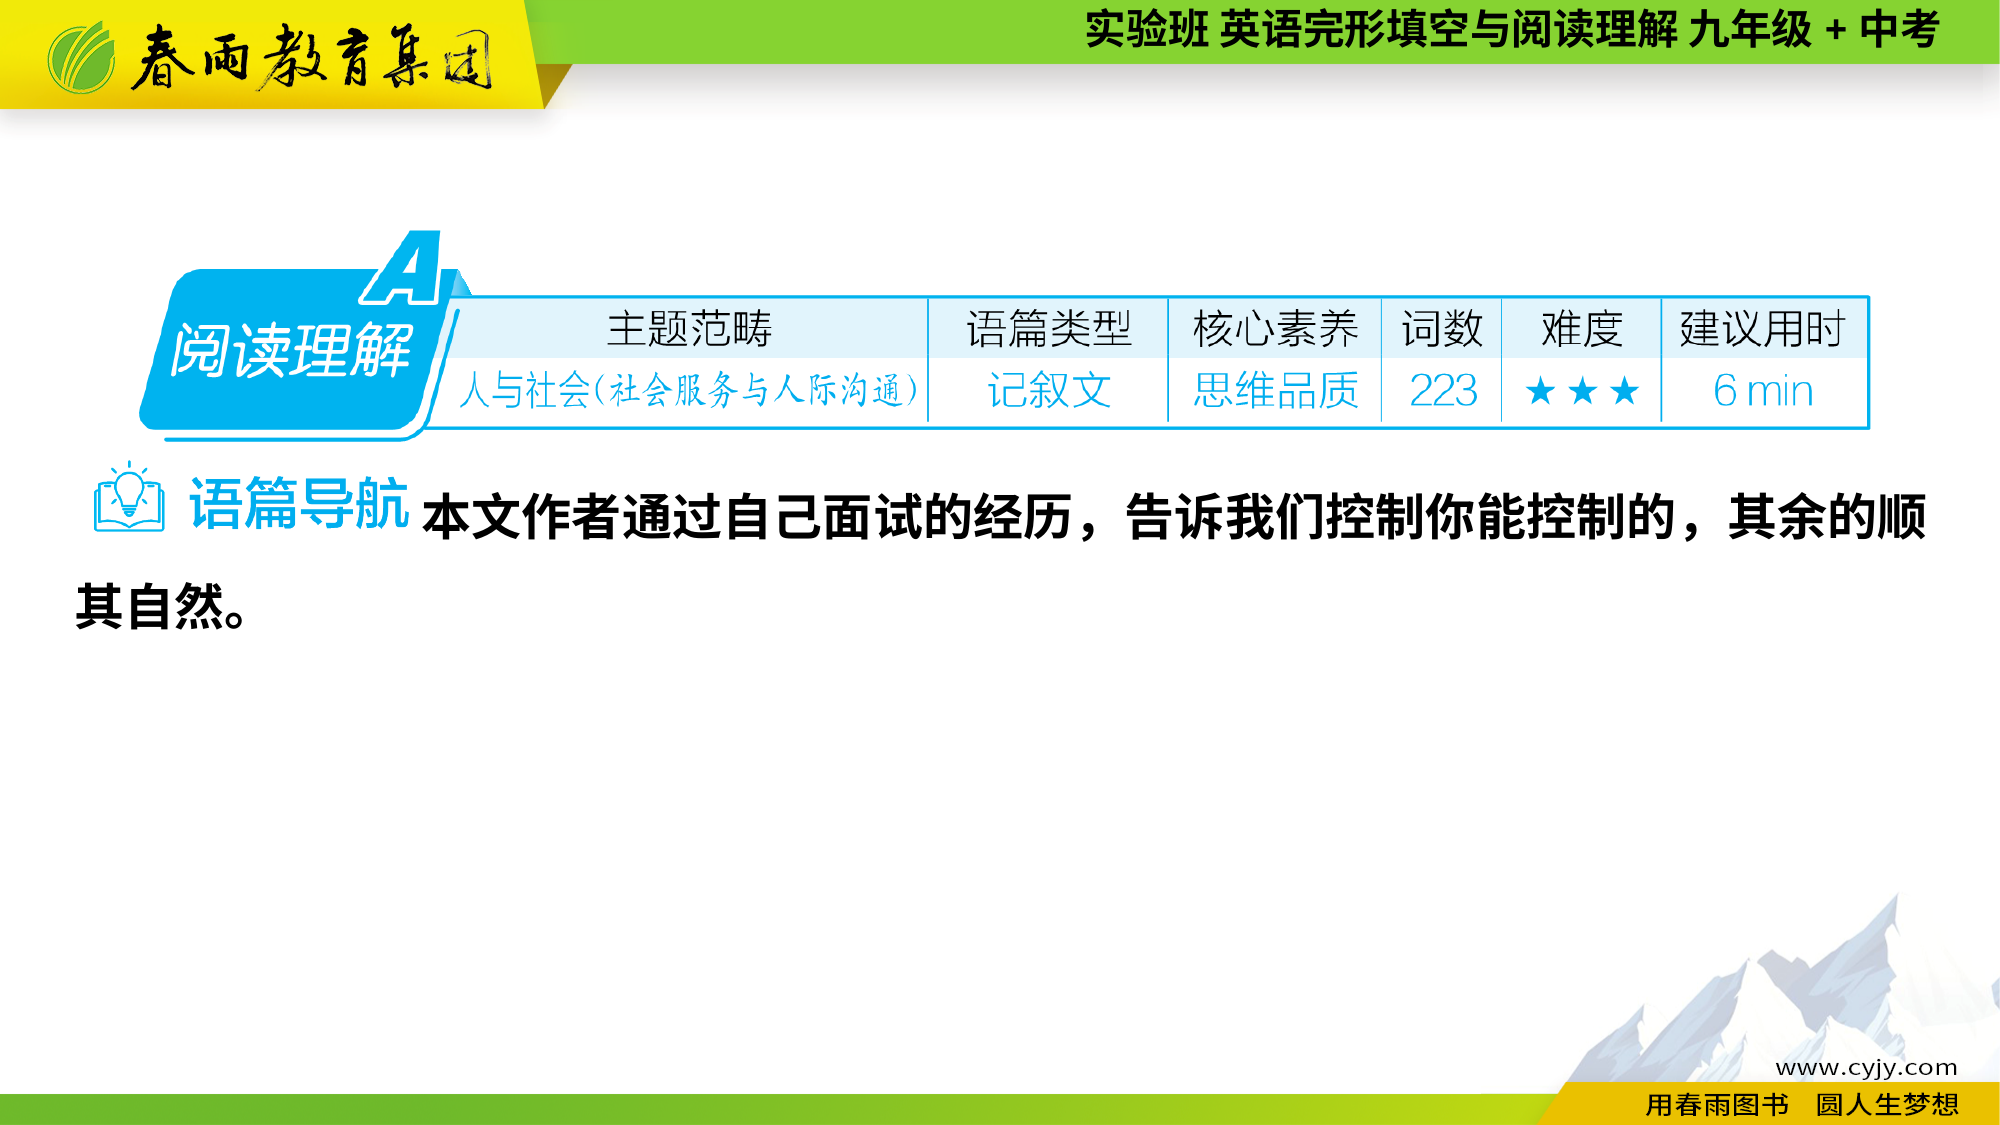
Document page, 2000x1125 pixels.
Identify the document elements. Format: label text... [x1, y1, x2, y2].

picture [0, 0, 2000, 1125]
list 本文作者通过自己面试的经历，告诉我们控制你能控制的，其余的顺其自然。 [59, 448, 1944, 646]
